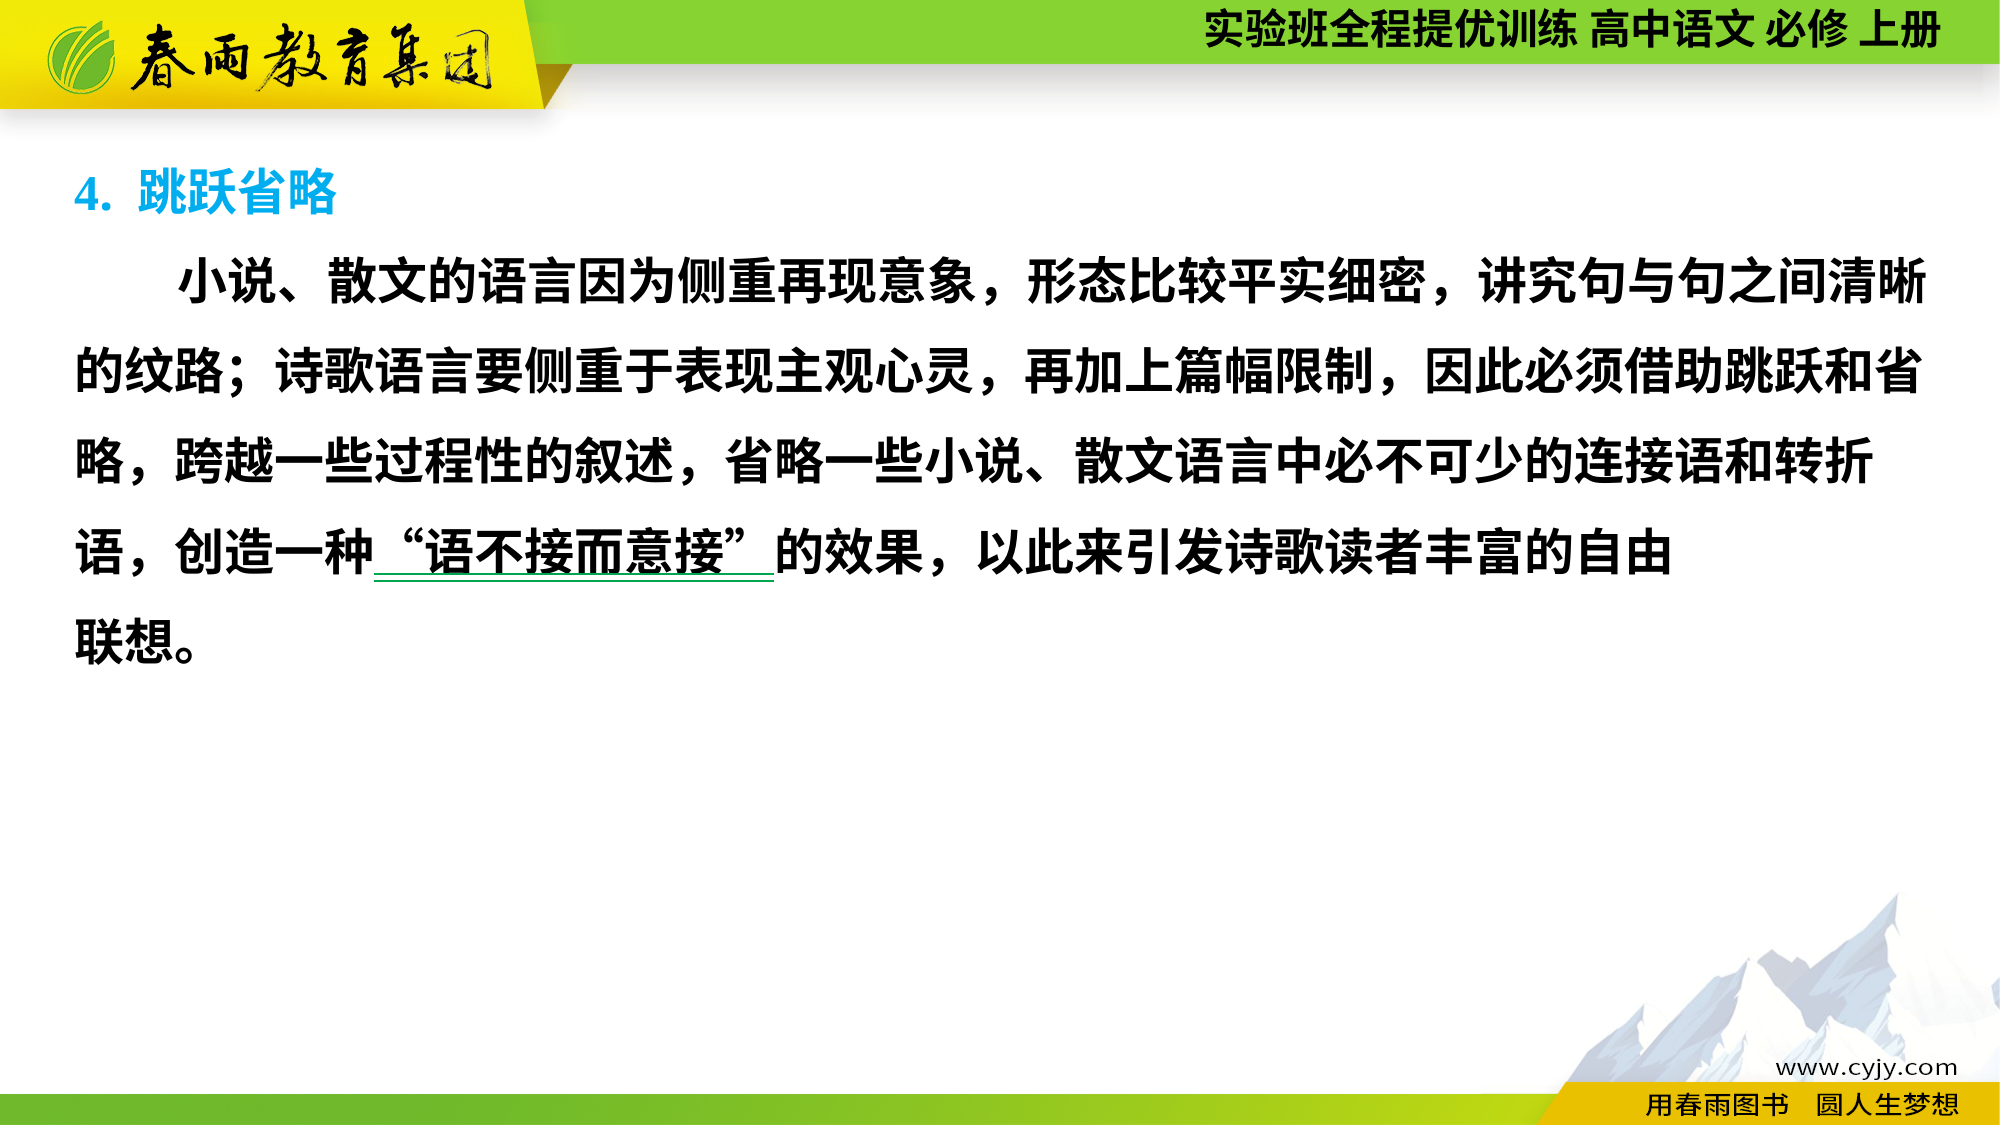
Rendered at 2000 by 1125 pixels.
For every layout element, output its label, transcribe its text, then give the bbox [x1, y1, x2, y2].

picture [0, 0, 2000, 1125]
list 4. 跳跃省略 小说、散文的语言因为侧重再现意象，形态比较平实细密，讲究句与句之间清晰的纹路；诗歌语言要侧重于表现主观心灵，再加上篇幅限制，因此必须借助跳跃和省略，跨越一些过程性的叙述，省略一些小说、散文语言中必不可少的连接语和转折语，创造一种“语不接而意接”的效果，以此来引发诗歌读者丰富的自由 联想。 [59, 122, 1944, 683]
